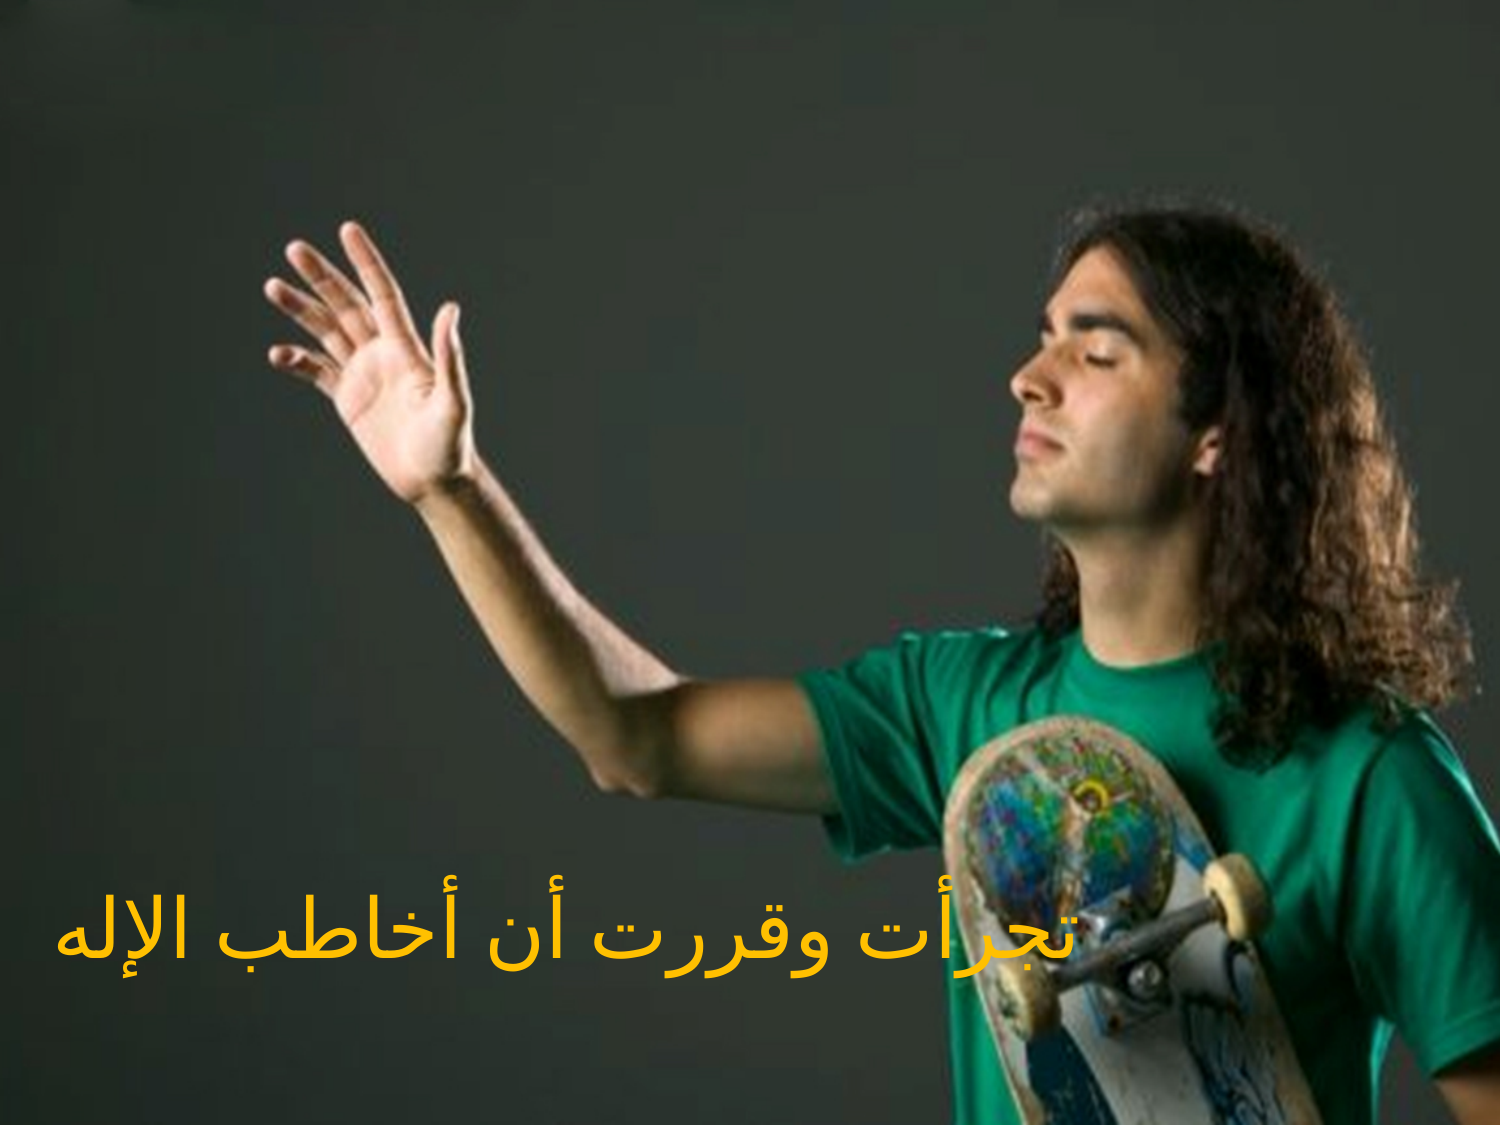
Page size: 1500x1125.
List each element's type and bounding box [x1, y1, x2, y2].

list [0, 0, 1500, 1125]
